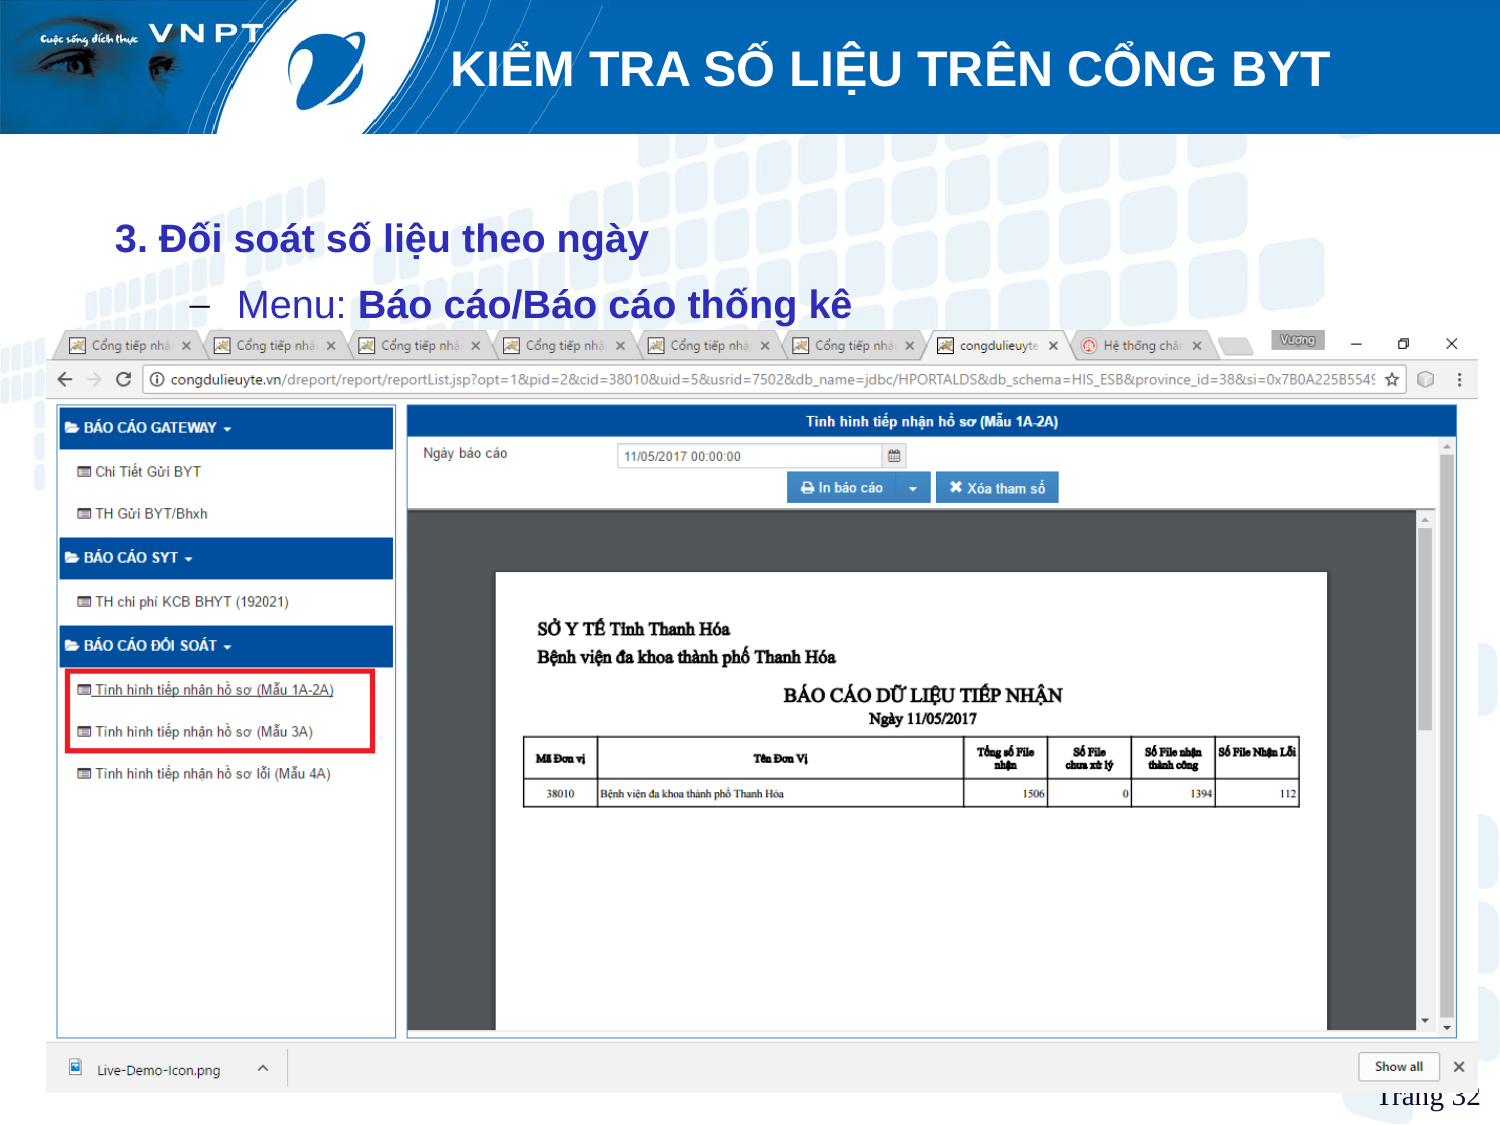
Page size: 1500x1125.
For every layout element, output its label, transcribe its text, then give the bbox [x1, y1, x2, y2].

picture [0, 0, 1500, 1125]
title KIỂM TRA SỐ LIỆU TRÊN CỔNG BYT [437, 0, 1496, 133]
list 3. Đối soát số liệu theo ngày Menu: Báo cáo/Báo cáo thống kê Tại đây ta có thể thống kê được số hồ sơ đã được đẩy thành công lên cổng theo một ngày tùy chọn VD: các báo cáo sau Tình hình tiếp nhận hồ sơ Mẫu 2A Tình hình tiếp nhận hồ sơ Mẫu 3A [102, 187, 1423, 328]
slide_number Trang 32 [1242, 1068, 1497, 1125]
